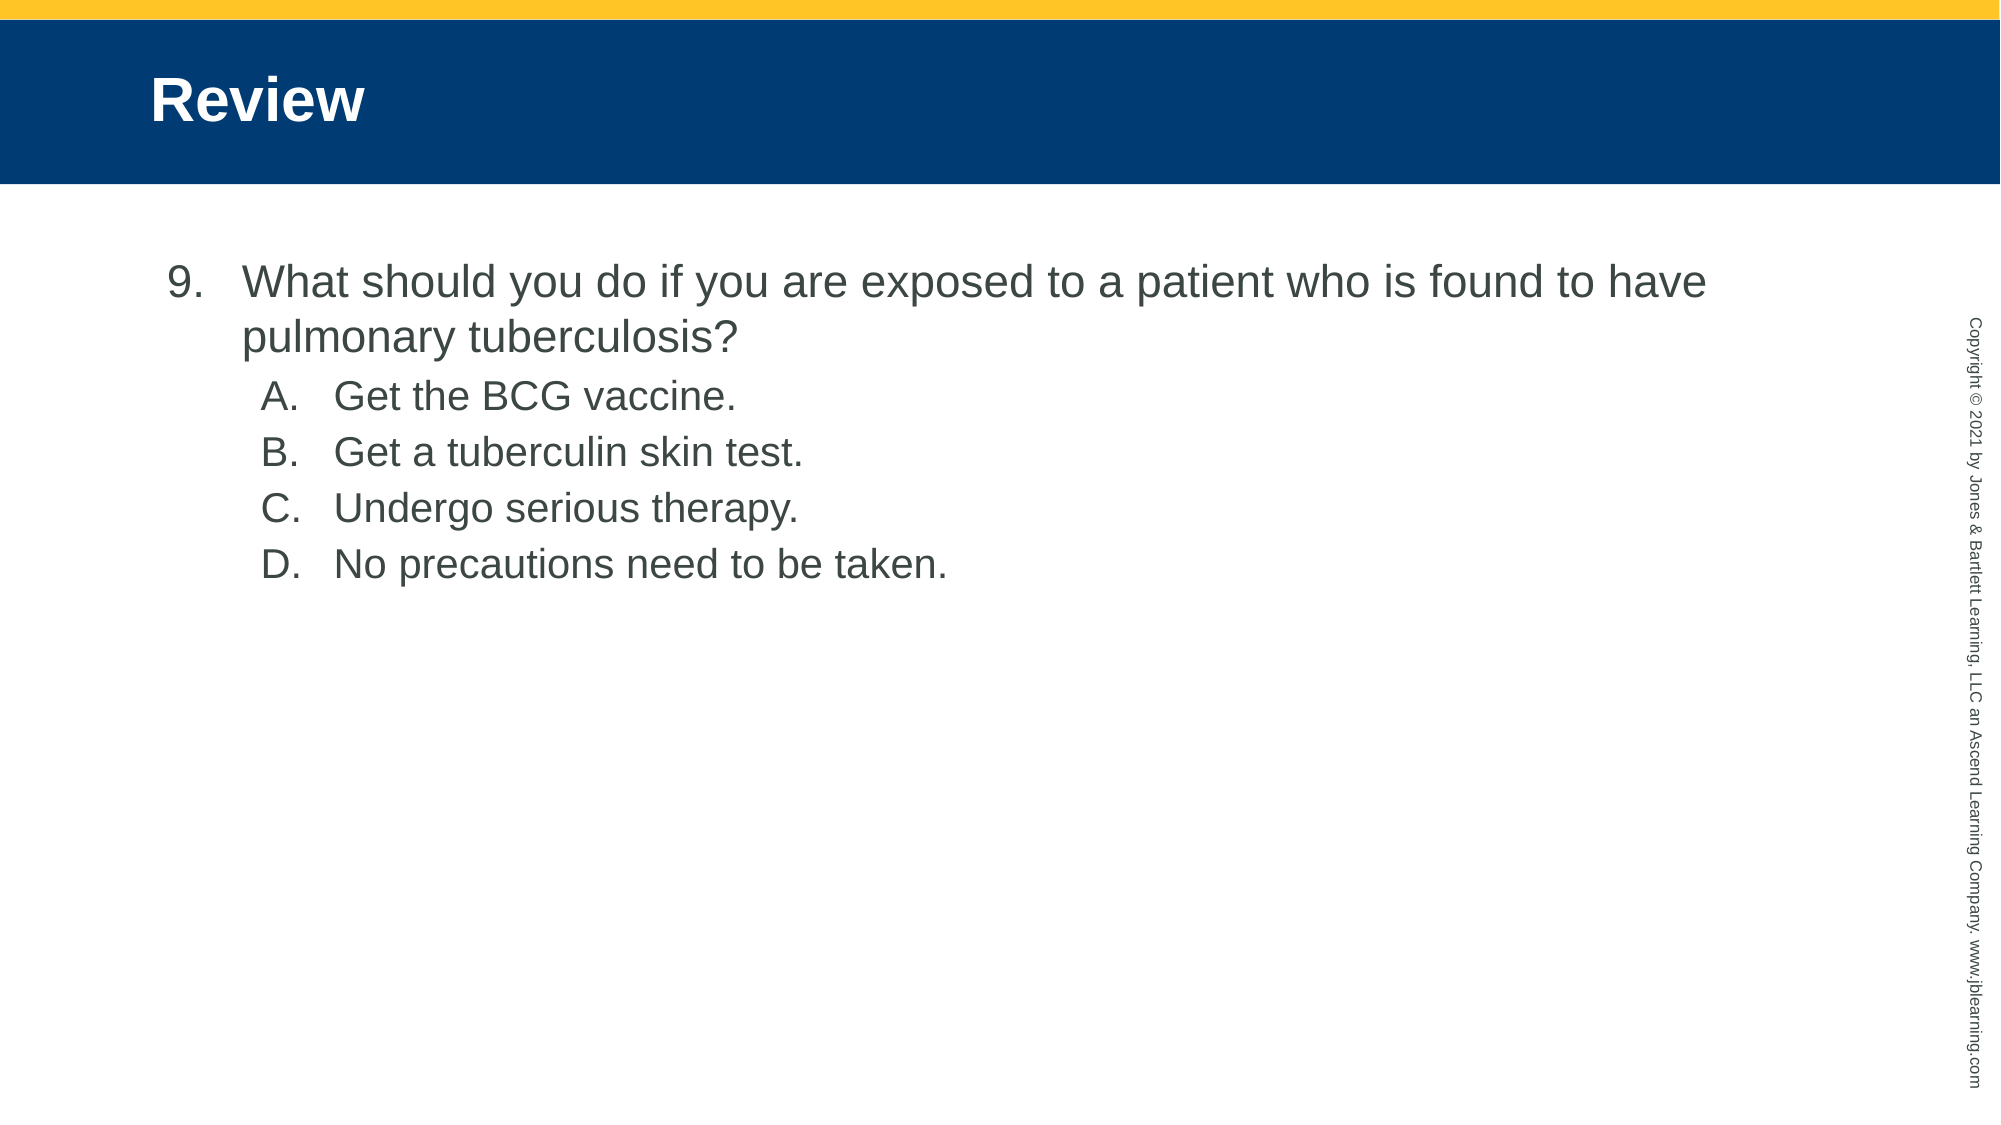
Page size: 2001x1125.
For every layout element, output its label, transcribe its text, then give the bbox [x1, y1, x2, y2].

list What should you do if you are exposed to a patient who is found to have pulmonary tuberculosis? Get the BCG vaccine. Get a tuberculin skin test. Undergo serious therapy. No precautions need to be taken. [151, 244, 1840, 1016]
title Review [0, 19, 2000, 185]
